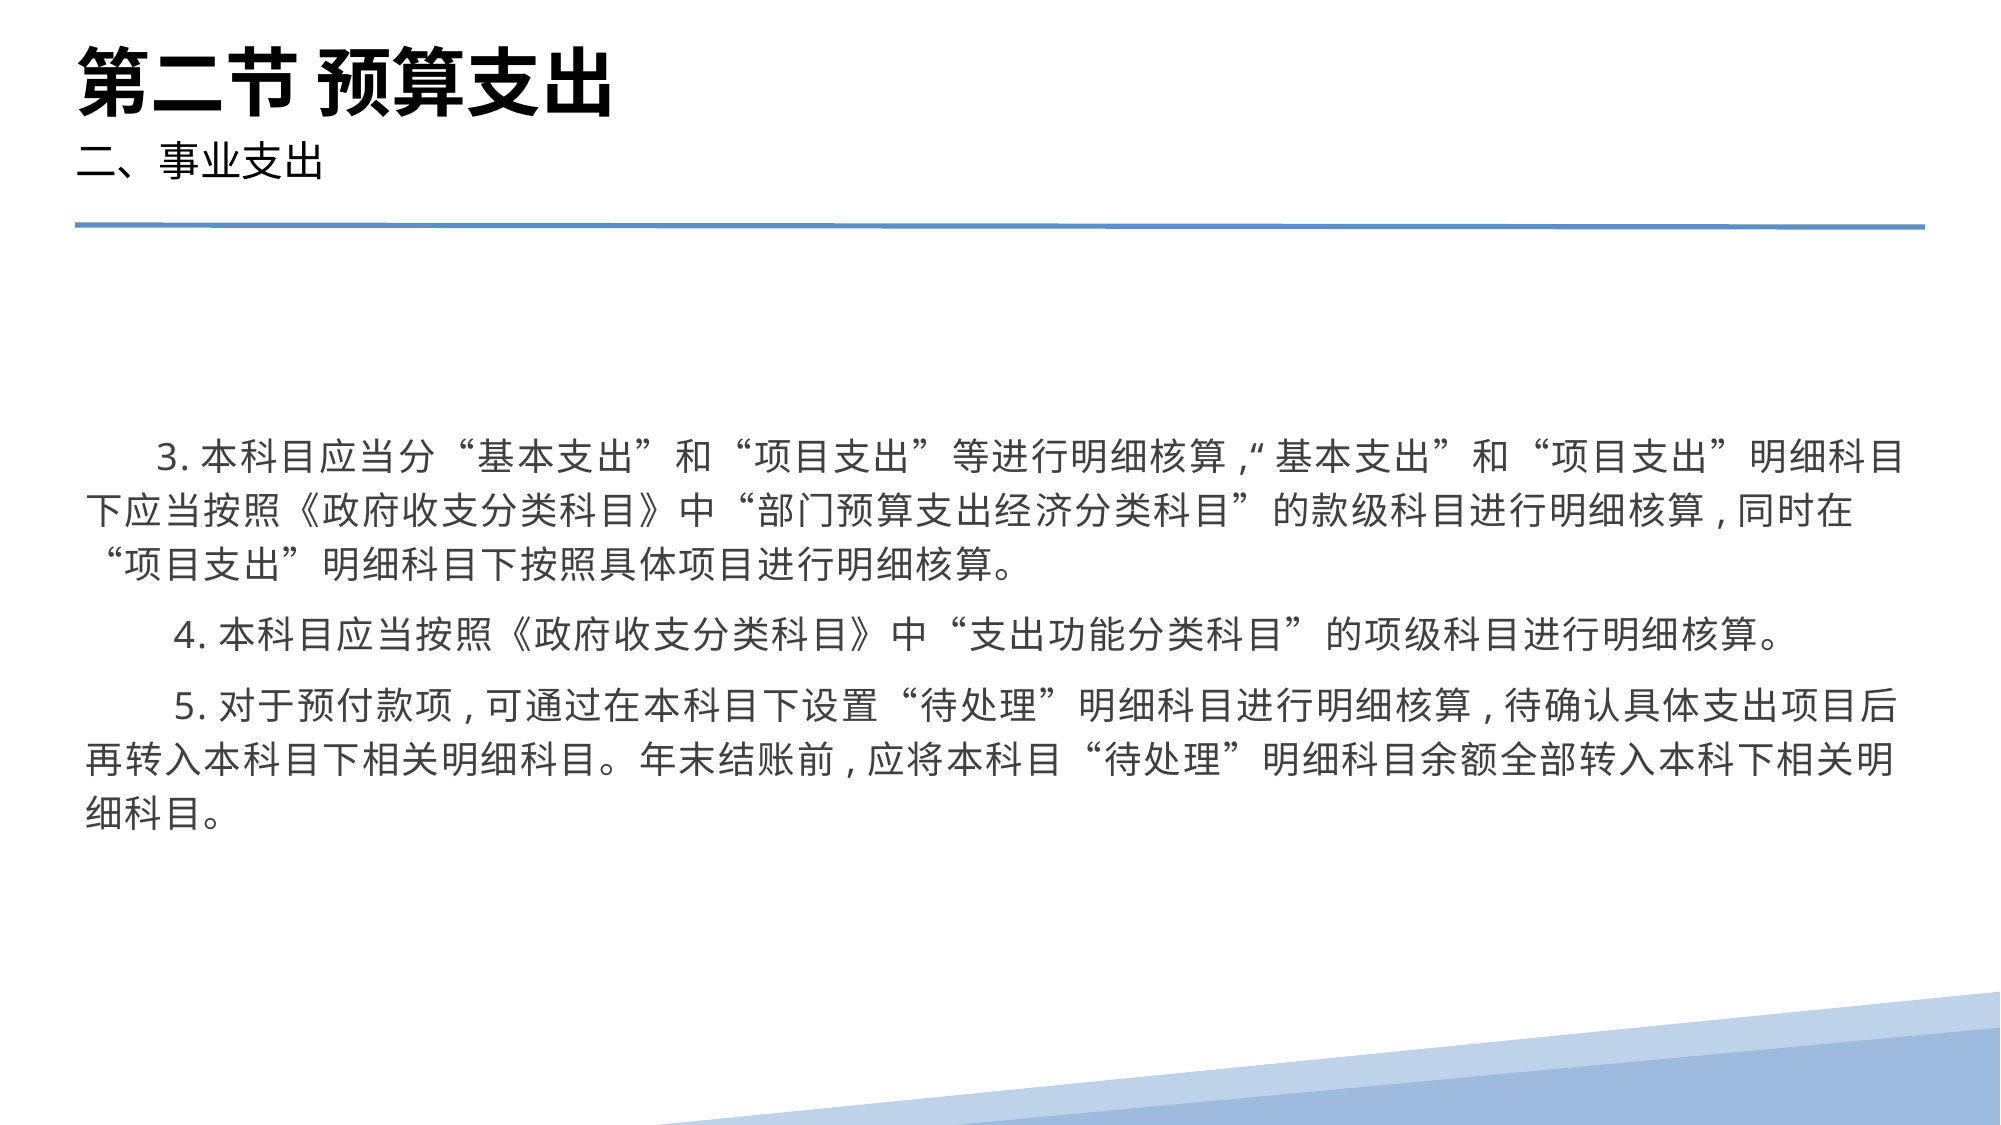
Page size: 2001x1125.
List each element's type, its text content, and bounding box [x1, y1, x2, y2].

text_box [656, 991, 2000, 1125]
text_box 3.本科目应当分“基本支出”和“项目支出”等进行明细核算,“基本支出”和“项目支出”明细科目下应当按照《政府收支分类科目》中“部门预算支出经济分类科目”的款级科目进行明细核算,同时在“项目支出”明细科目下按照具体项目进行明细核算。 4.本科目应当按照《政府收支分类科目》中“支出功能分类科目”的项级科目进行明细核算。 5.对于预付款项,可通过在本科目下设置“待处理”明细科目进行明细核算,待确认具体支出项目后再转入本科目下相关明细科目。年末结账前,应将本科目“待处理”明细科目余额全部转入本科下相关明细科目。 [75, 236, 1925, 1022]
text_box 第二节 预算支出 [75, 24, 1925, 124]
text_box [74, 224, 1925, 228]
text_box 二、事业支出 [75, 124, 1925, 200]
